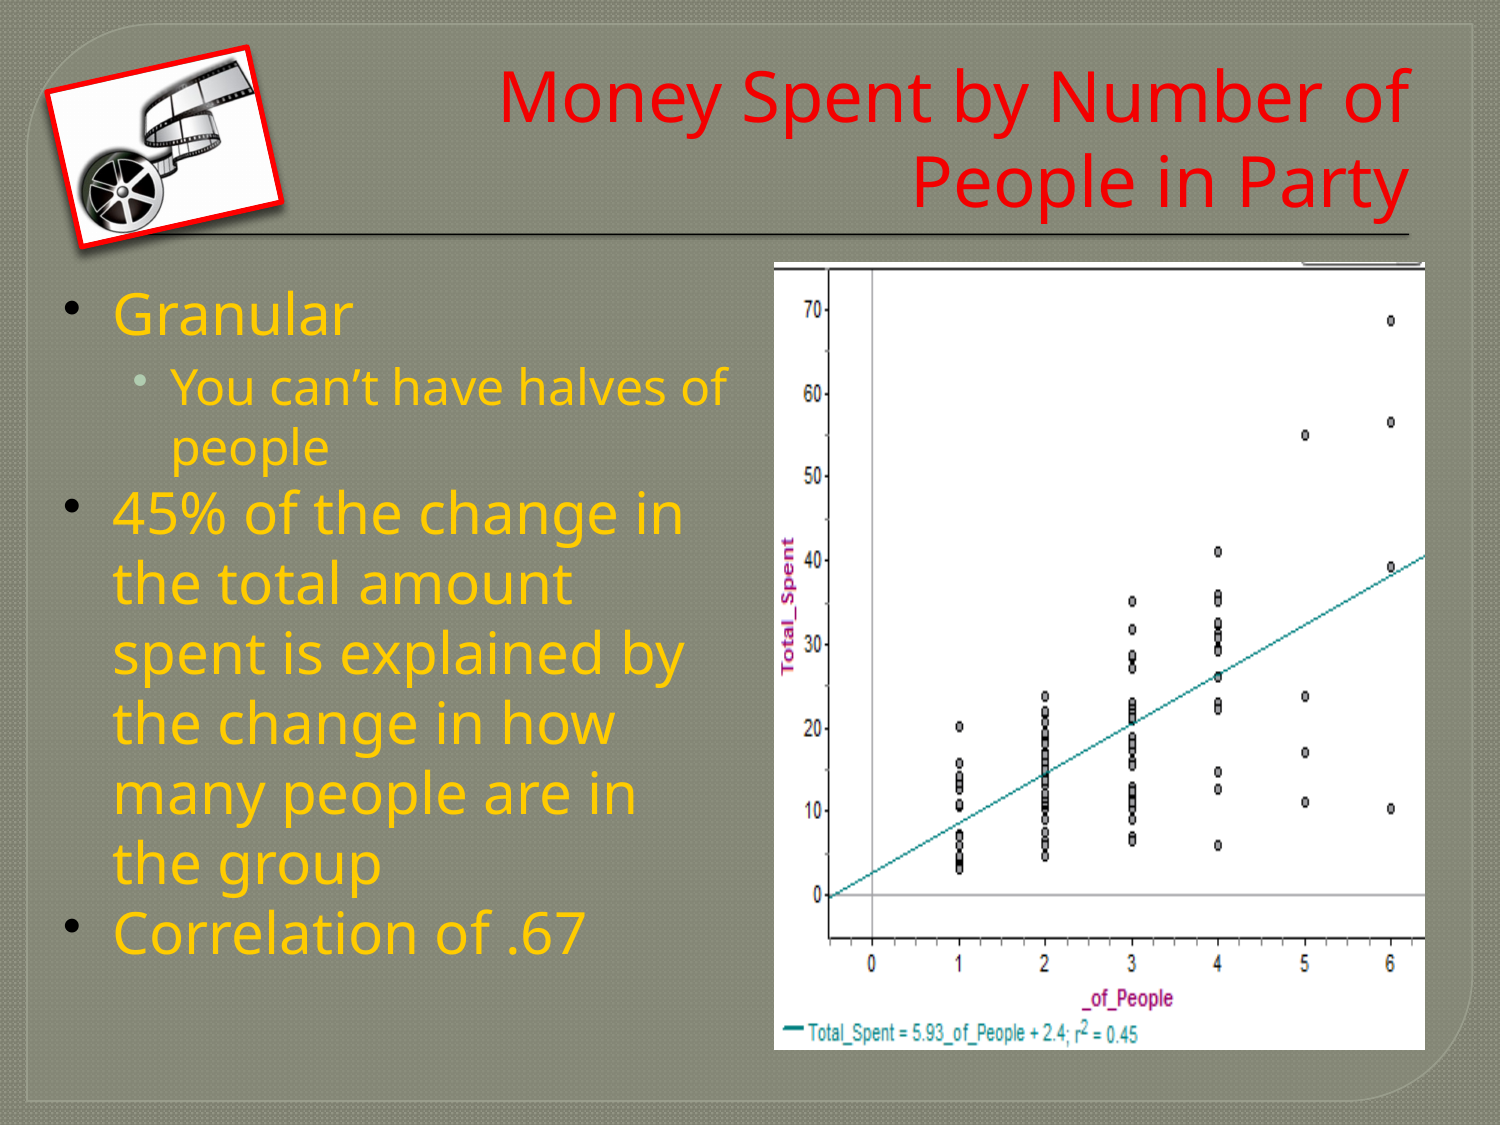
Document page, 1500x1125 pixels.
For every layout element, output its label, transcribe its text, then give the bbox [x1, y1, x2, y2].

picture [774, 262, 1426, 1051]
list Granular You can’t have halves of people 45% of the change in the total amount spent is explained by the change in how many people are in the group Correlation of .67 [49, 269, 751, 1076]
title Money Spent by Number of People in Party [300, 41, 1425, 230]
picture [51, 51, 278, 243]
